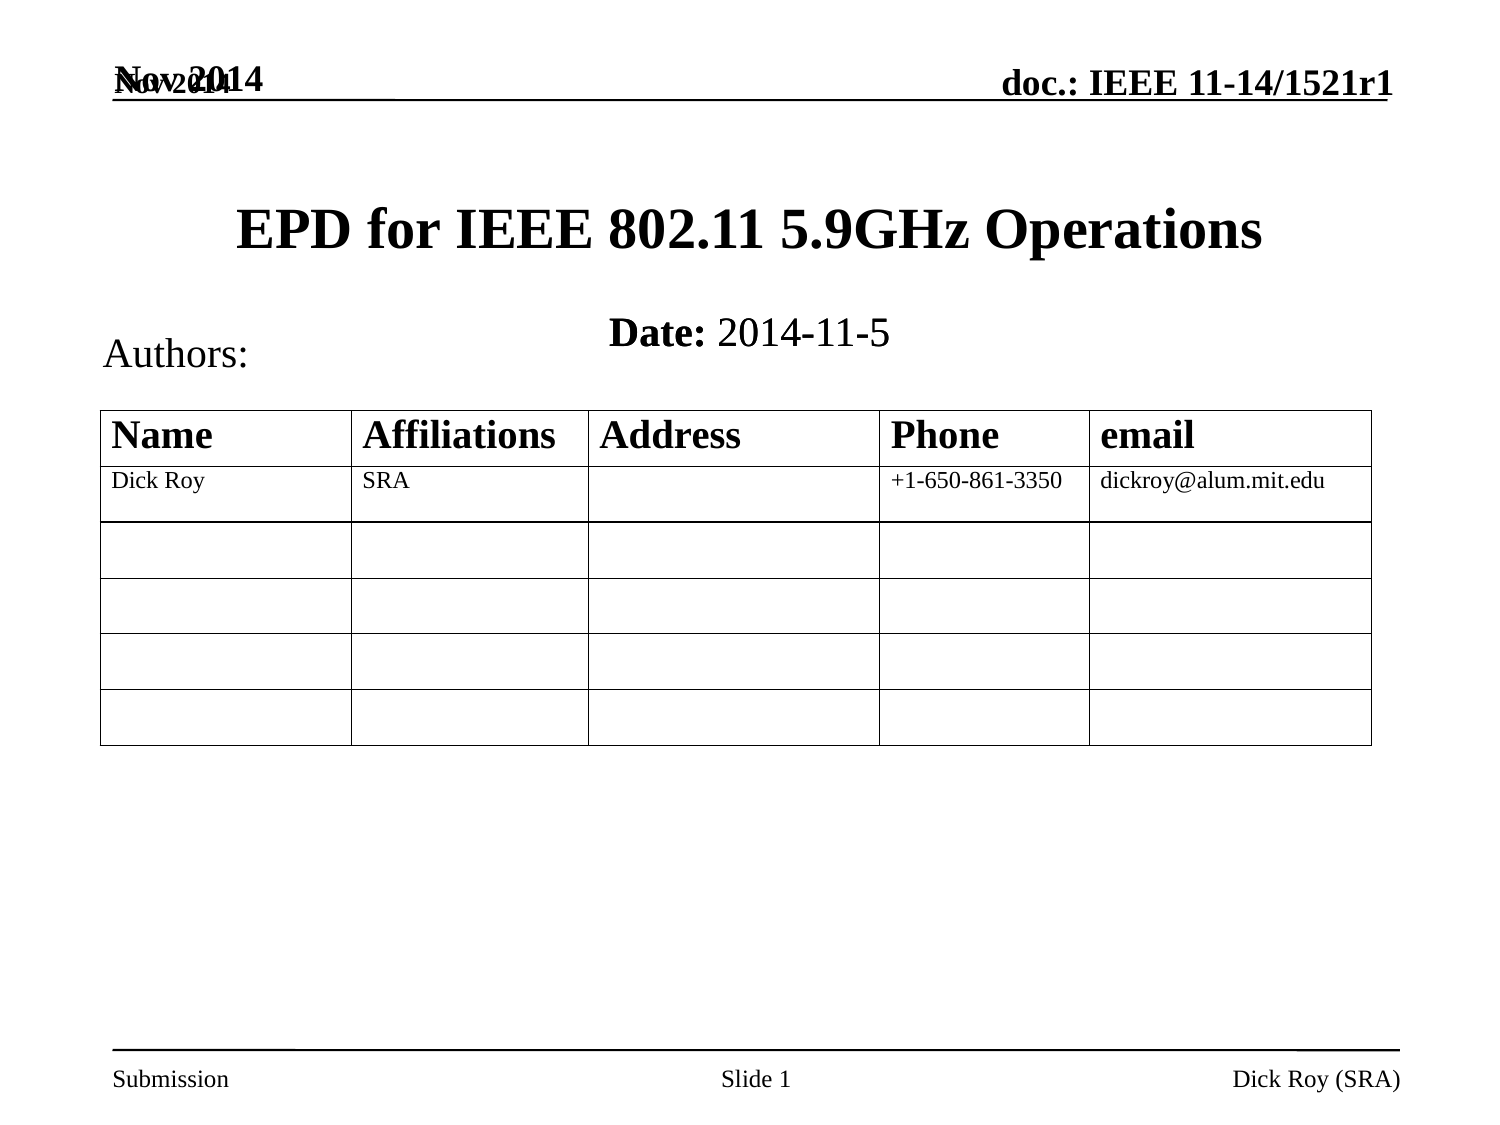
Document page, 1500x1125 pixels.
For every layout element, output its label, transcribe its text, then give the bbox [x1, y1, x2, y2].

footer [902, 1062, 1402, 1092]
text_box Nov 2014 [114, 54, 493, 100]
slide_number Slide 1 [712, 1062, 800, 1122]
text_box Date: 2014-11-5 [112, 297, 1388, 363]
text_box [84, 409, 1400, 823]
text_box Authors: [87, 318, 325, 381]
title EPD for IEEE 802.11 5.9GHz Operations [112, 137, 1388, 297]
